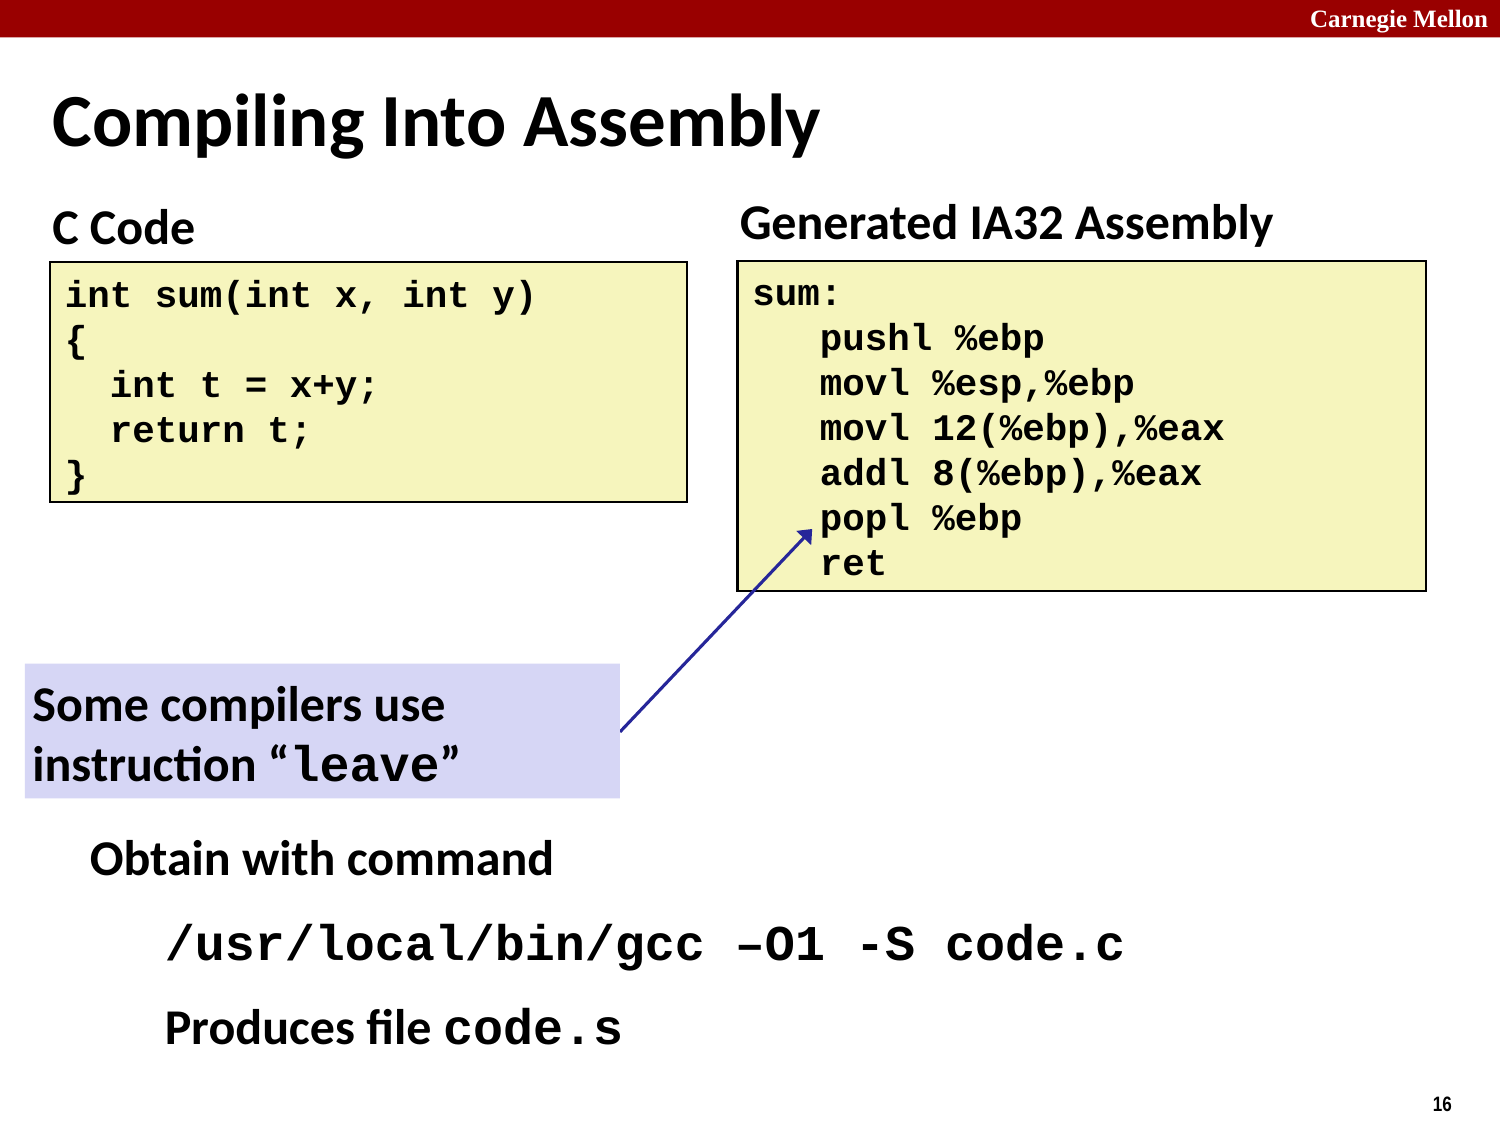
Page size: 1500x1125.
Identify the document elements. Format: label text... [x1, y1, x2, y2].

text_box Obtain with command /usr/local/bin/gcc –O1 -S code.c Produces file code.s [75, 817, 1300, 1063]
text_box sum: pushl %ebp movl %esp,%ebp movl 12(%ebp),%eax addl 8(%ebp),%eax popl %ebp ret [737, 261, 1426, 591]
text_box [24, 528, 813, 801]
title Compiling Into Assembly [37, 71, 1161, 163]
list C Code [37, 187, 304, 248]
text_box int sum(int x, int y) { int t = x+y; return t; } [49, 262, 687, 502]
text_box Generated IA32 Assembly [724, 182, 1400, 250]
